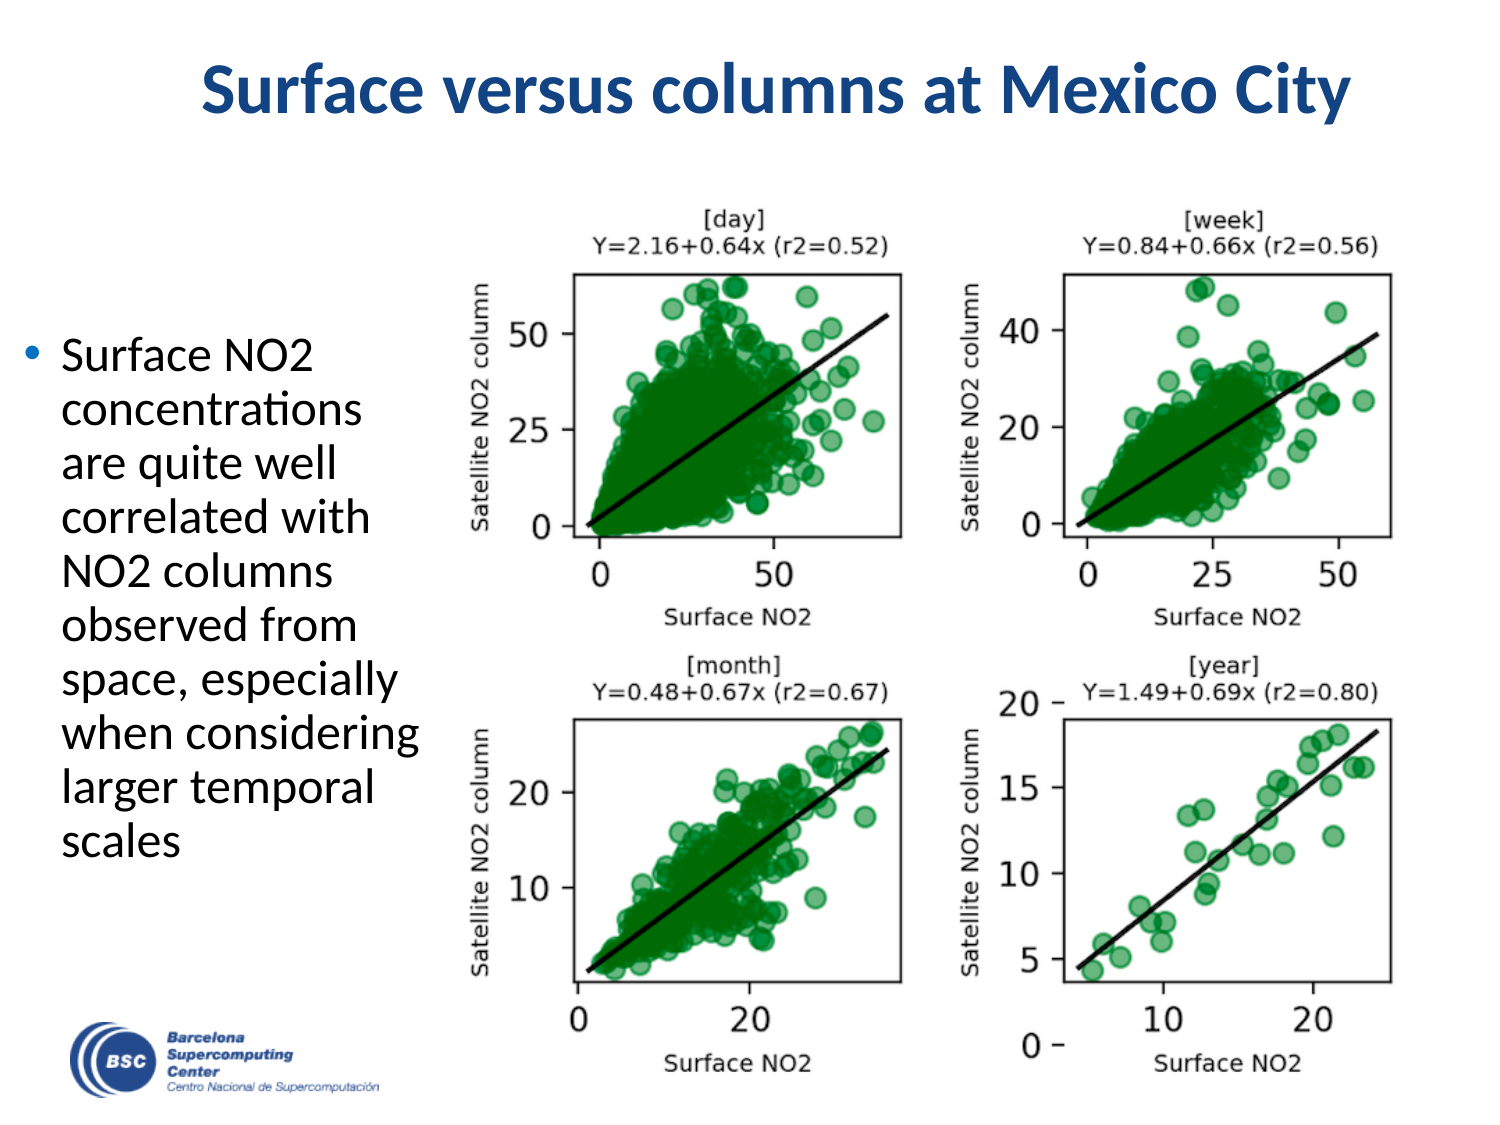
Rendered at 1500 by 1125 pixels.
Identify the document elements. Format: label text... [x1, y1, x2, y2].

list Surface NO2 concentrations are quite well correlated with NO2 columns observed from space, especially when considering larger temporal scales [0, 246, 450, 951]
picture [460, 202, 1411, 1090]
picture [70, 1022, 379, 1098]
title Surface versus columns at Mexico City [129, 16, 1426, 163]
